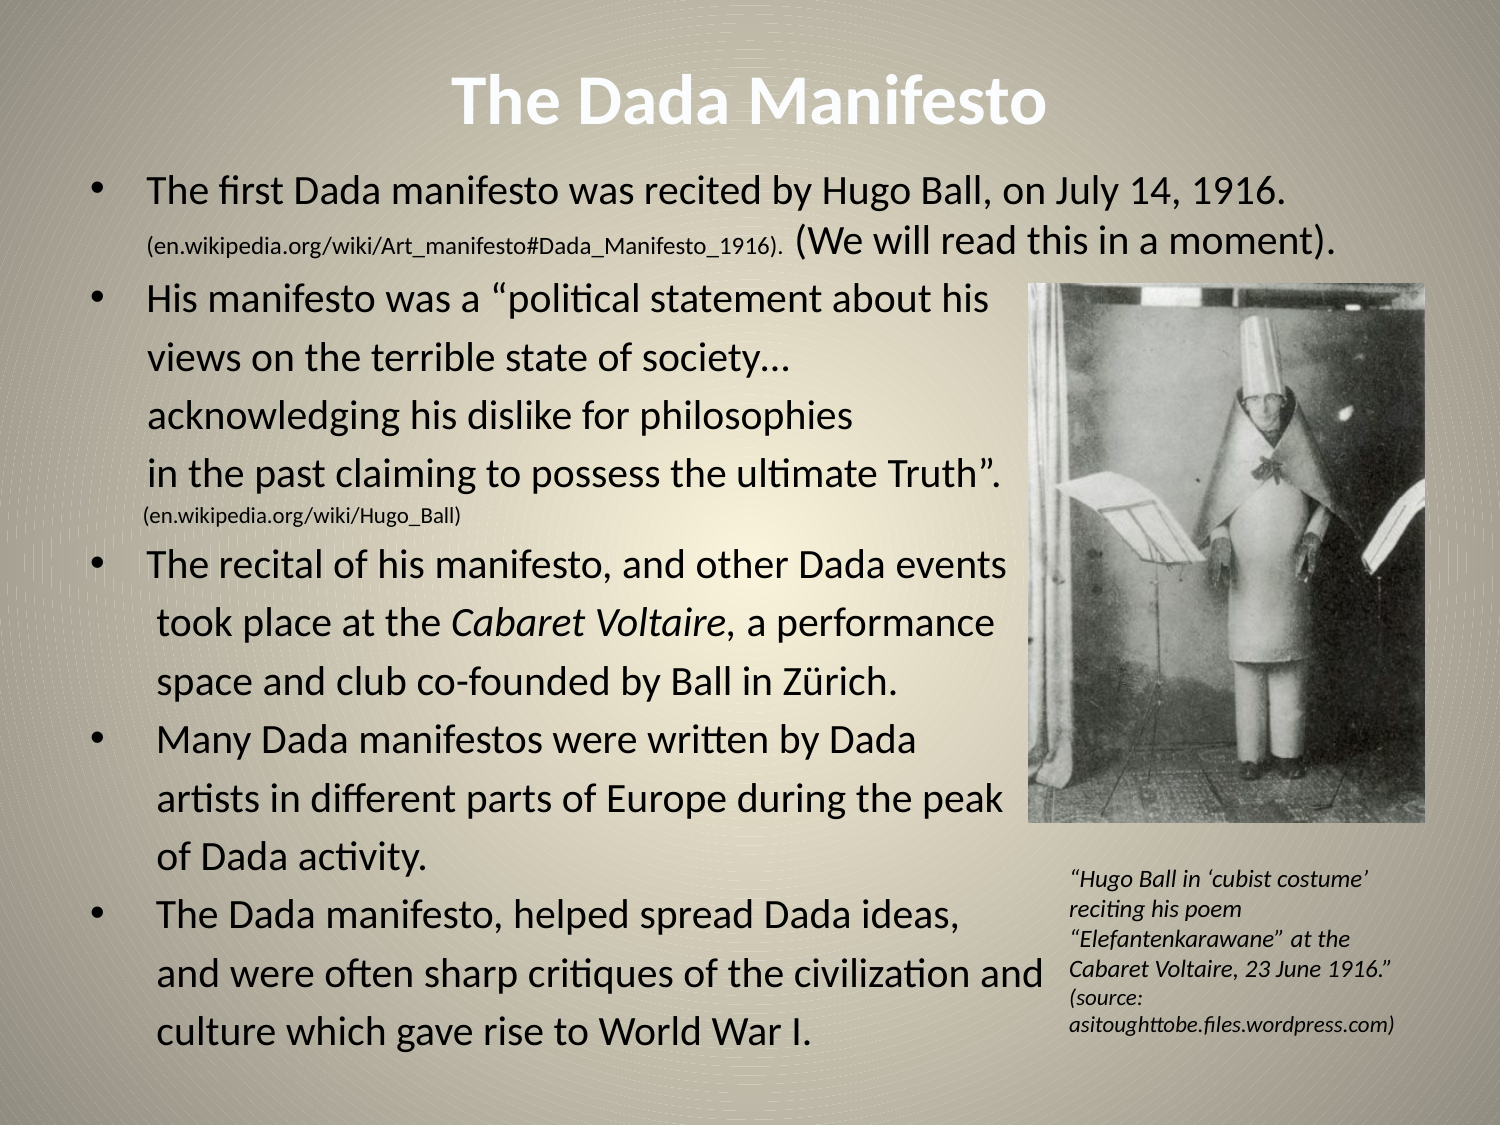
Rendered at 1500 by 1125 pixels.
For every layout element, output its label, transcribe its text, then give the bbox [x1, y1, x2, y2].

picture [1028, 282, 1426, 824]
title The Dada Manifesto [75, 45, 1425, 154]
list The first Dada manifesto was recited by Hugo Ball, on July 14, 1916. (en.wikipedia.org/wiki/Art_manifesto#Dada_Manifesto_1916). (We will read this in a moment). His manifesto was a “political statement about his views on the terrible state of society… acknowledging his dislike for philosophies in the past claiming to possess the ultimate Truth”. (en.wikipedia.org/wiki/Hugo_Ball) The recital of his manifesto, and other Dada events took place at the Cabaret Voltaire, a performance space and club co-founded by Ball in Zürich. Many Dada manifestos were written by Dada artists in different parts of Europe during the peak of Dada activity. The Dada manifesto, helped spread Dada ideas, and were often sharp critiques of the civilization and culture which gave rise to World War I. [75, 154, 1425, 1103]
text_box “Hugo Ball in ‘cubist costume’ reciting his poem “Elefantenkarawane” at the Cabaret Voltaire, 23 June 1916.” (source: asitoughttobe.files.wordpress.com) [1054, 855, 1447, 1045]
